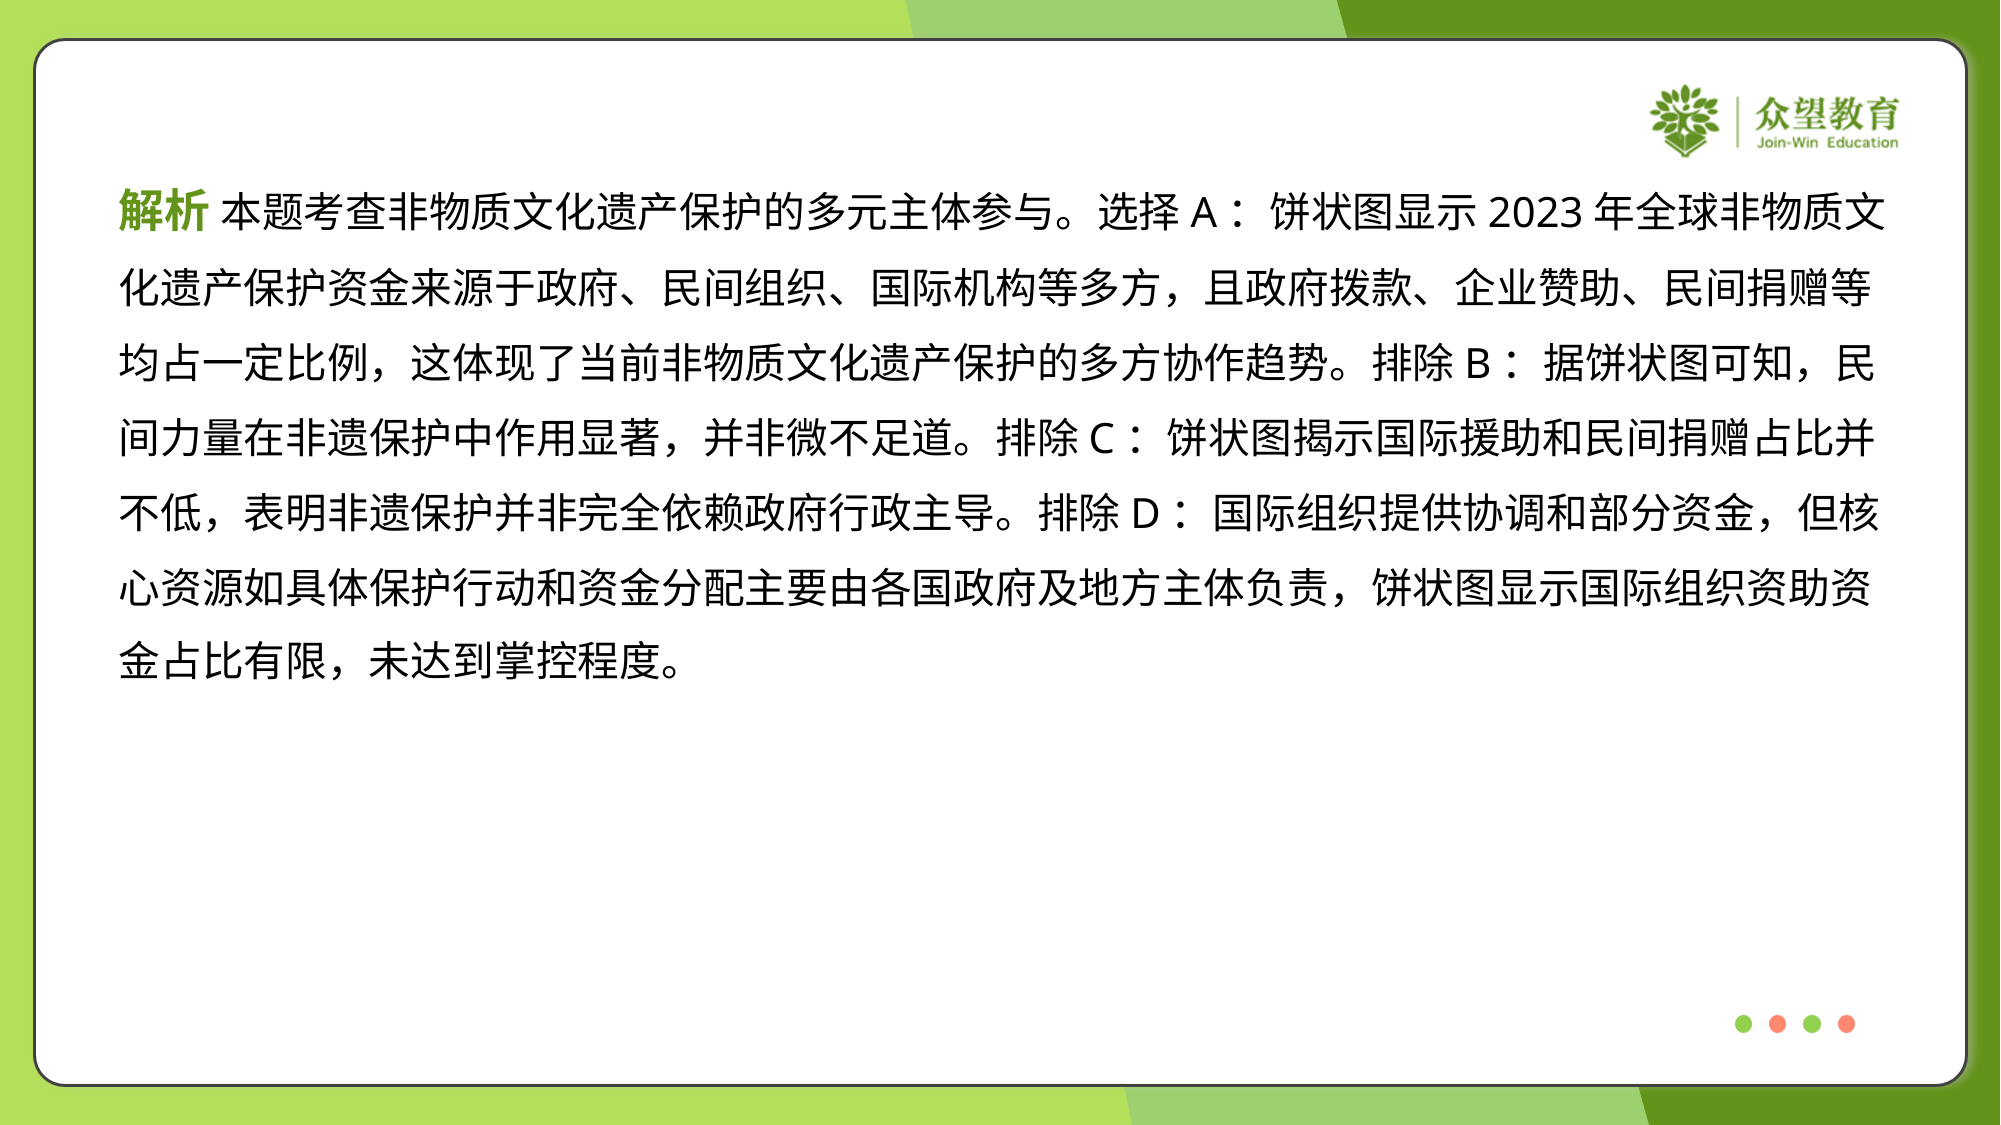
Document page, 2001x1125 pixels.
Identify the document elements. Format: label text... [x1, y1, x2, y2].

picture [0, 0, 2000, 1125]
text_box 解析 本题考查非物质文化遗产保护的多元主体参与。选择A：饼状图显示2023年全球非物质文 化遗产保护资金来源于政府、民间组织、国际机构等多方，且政府拨款、企业赞助、民间捐赠等 均占一定比例，这体现了当前非物质文化遗产保护的多方协作趋势。排除B：据饼状图可知，民 间力量在非遗保护中作用显著，并非微不足道。排除C：饼状图揭示国际援助和民间捐赠占比并 不低，表明非遗保护并非完全依赖政府行政主导。排除D：国际组织提供协调和部分资金，但核 心资源如具体保护行动和资金分配主要由各国政府及地方主体负责，饼状图显示国际组织资助资 金占比有限，未达到掌控程度。 [118, 159, 1883, 677]
